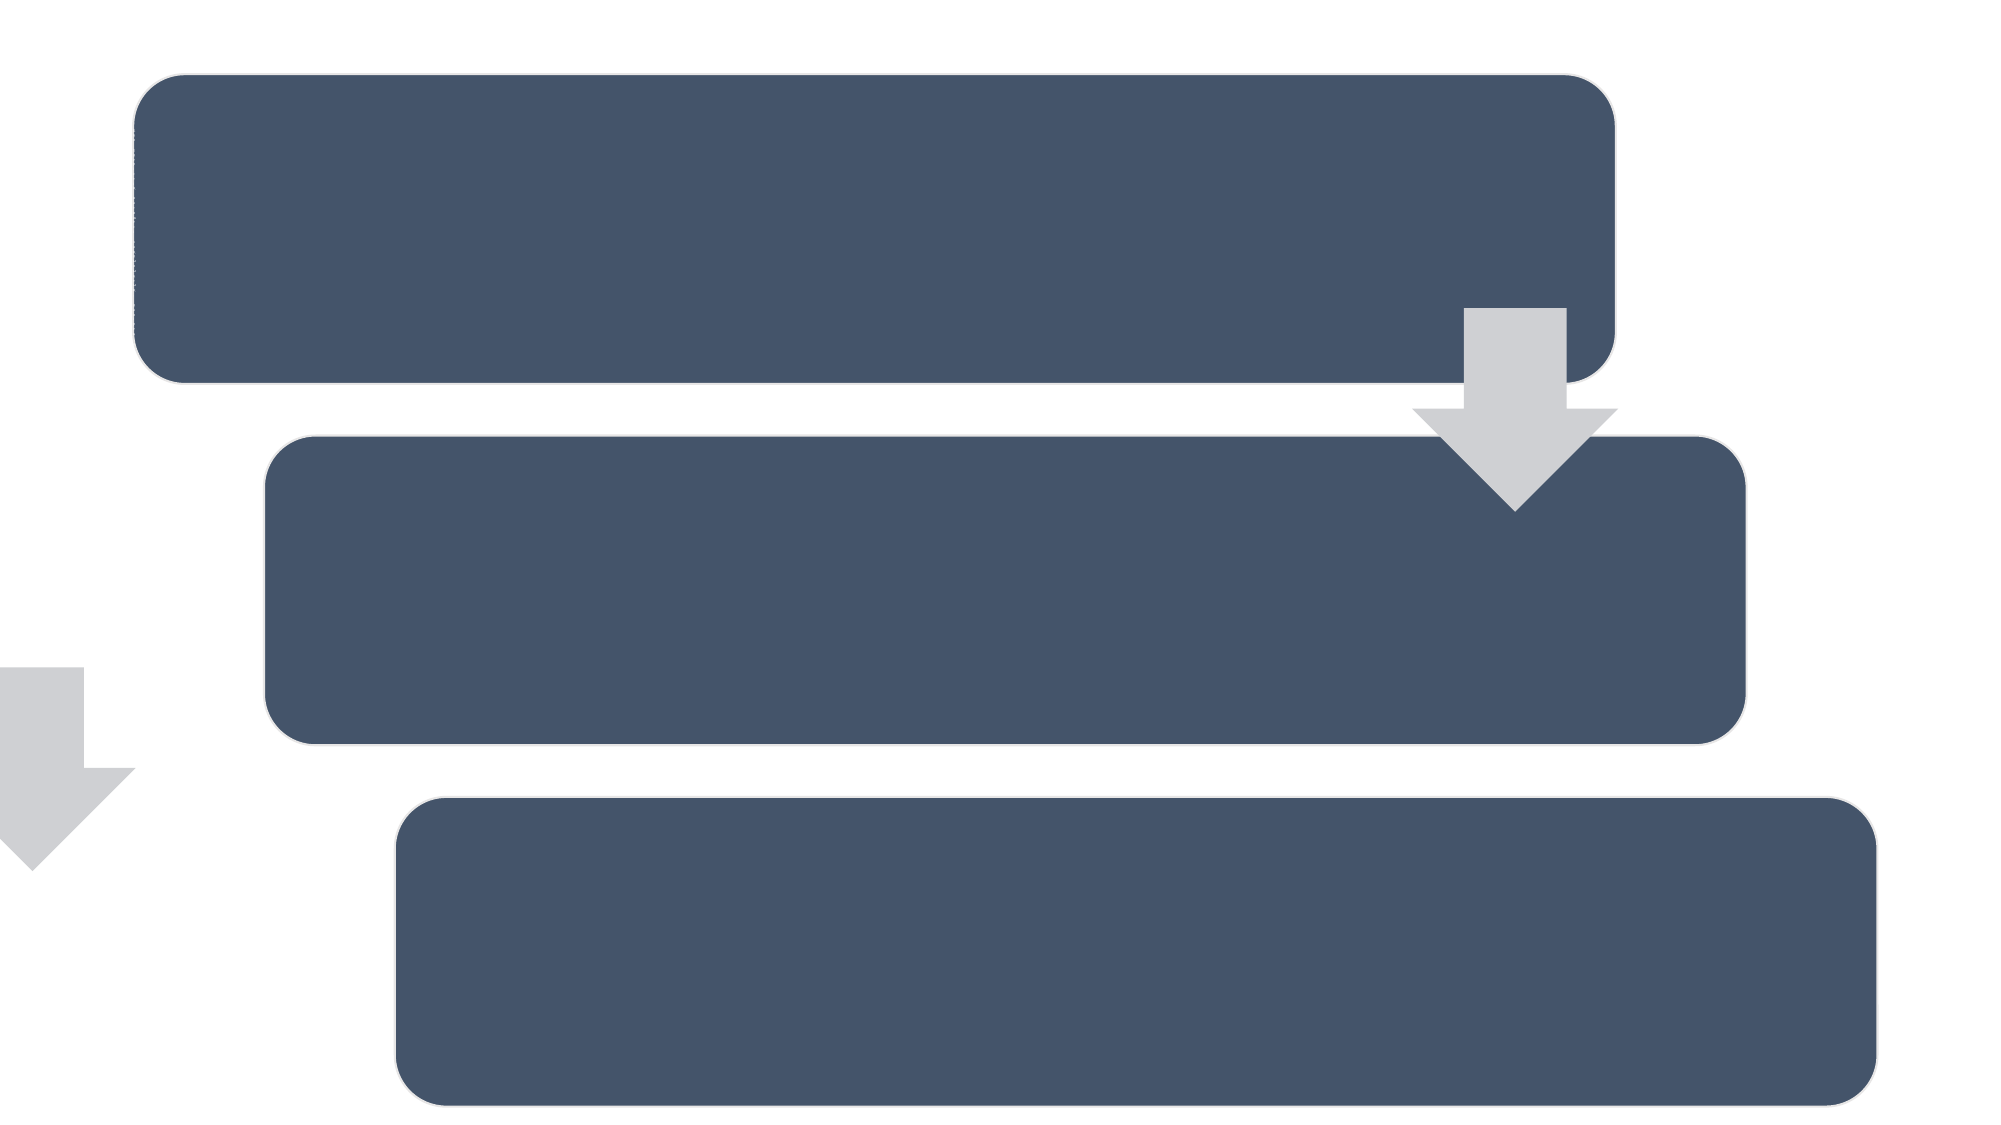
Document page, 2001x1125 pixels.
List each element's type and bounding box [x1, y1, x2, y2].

list [133, 74, 1878, 1107]
